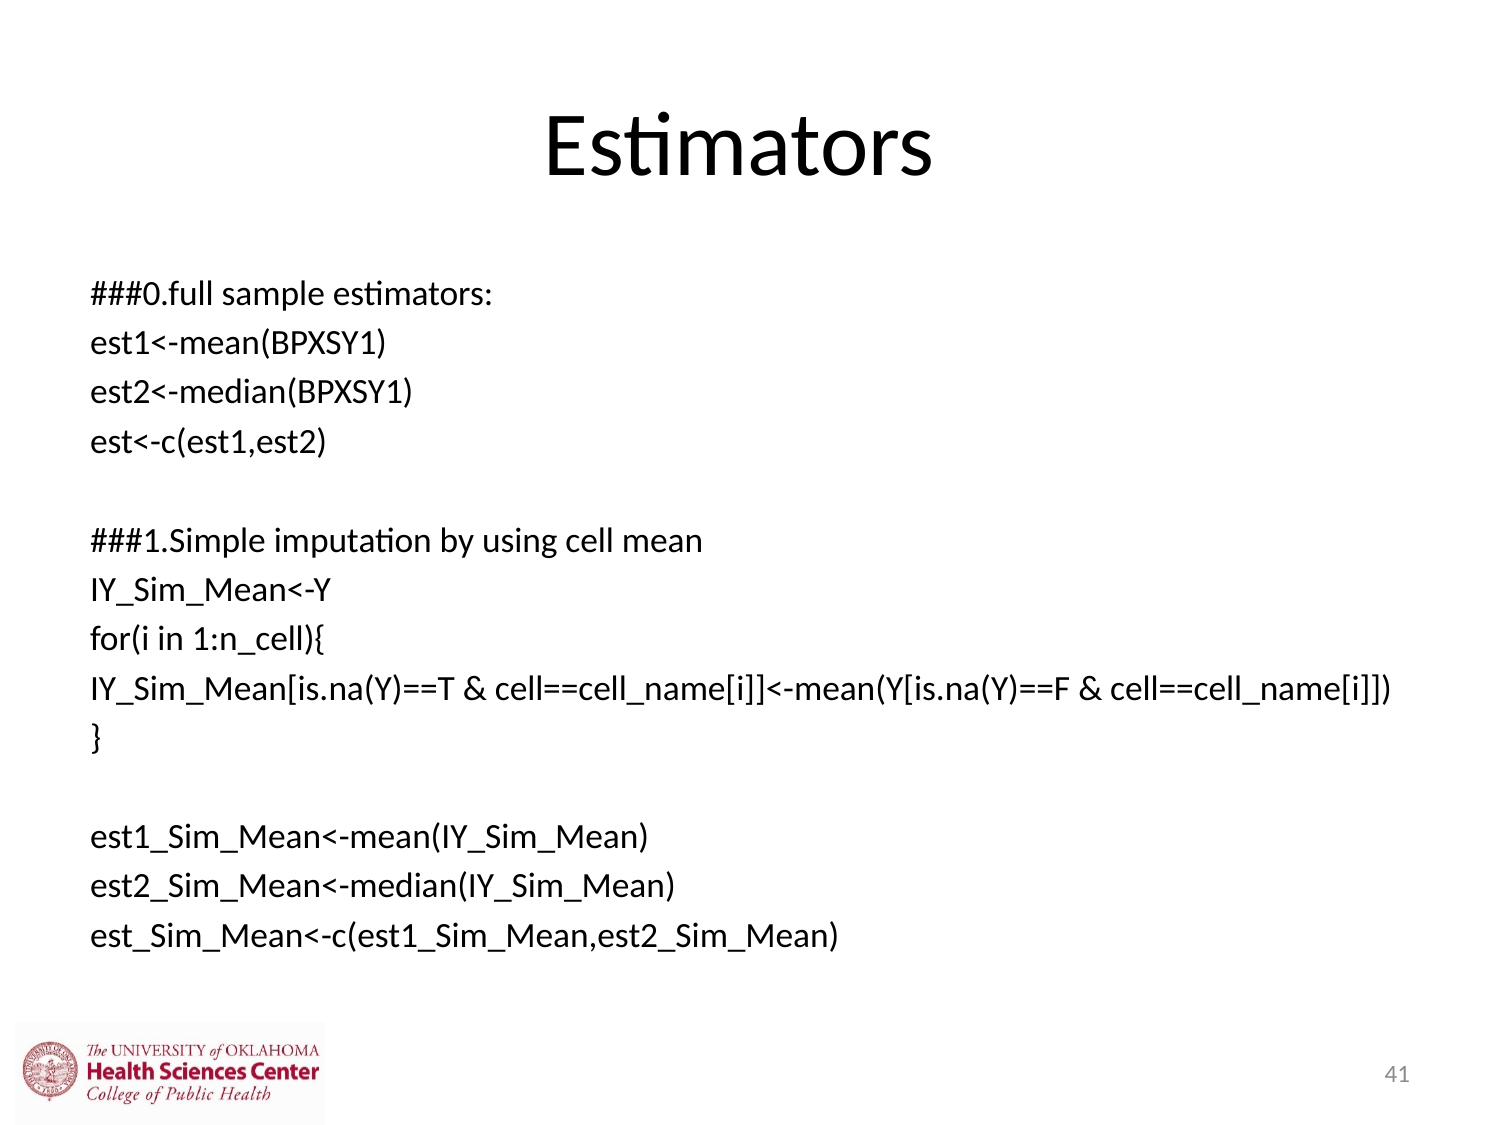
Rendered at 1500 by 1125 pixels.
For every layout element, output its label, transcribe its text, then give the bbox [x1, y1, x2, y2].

title Estimators [75, 45, 1425, 233]
list ###0.full sample estimators: est1<-mean(BPXSY1) est2<-median(BPXSY1) est<-c(est1,est2) ###1.Simple imputation by using cell mean IY_Sim_Mean<-Y for(i in 1:n_cell){ IY_Sim_Mean[is.na(Y)==T & cell==cell_name[i]]<-mean(Y[is.na(Y)==F & cell==cell_name[i]]) } est1_Sim_Mean<-mean(IY_Sim_Mean) est2_Sim_Mean<-median(IY_Sim_Mean) est_Sim_Mean<-c(est1_Sim_Mean,est2_Sim_Mean) [75, 262, 1425, 1005]
slide_number 41 [1074, 1042, 1425, 1103]
picture [15, 1022, 325, 1125]
